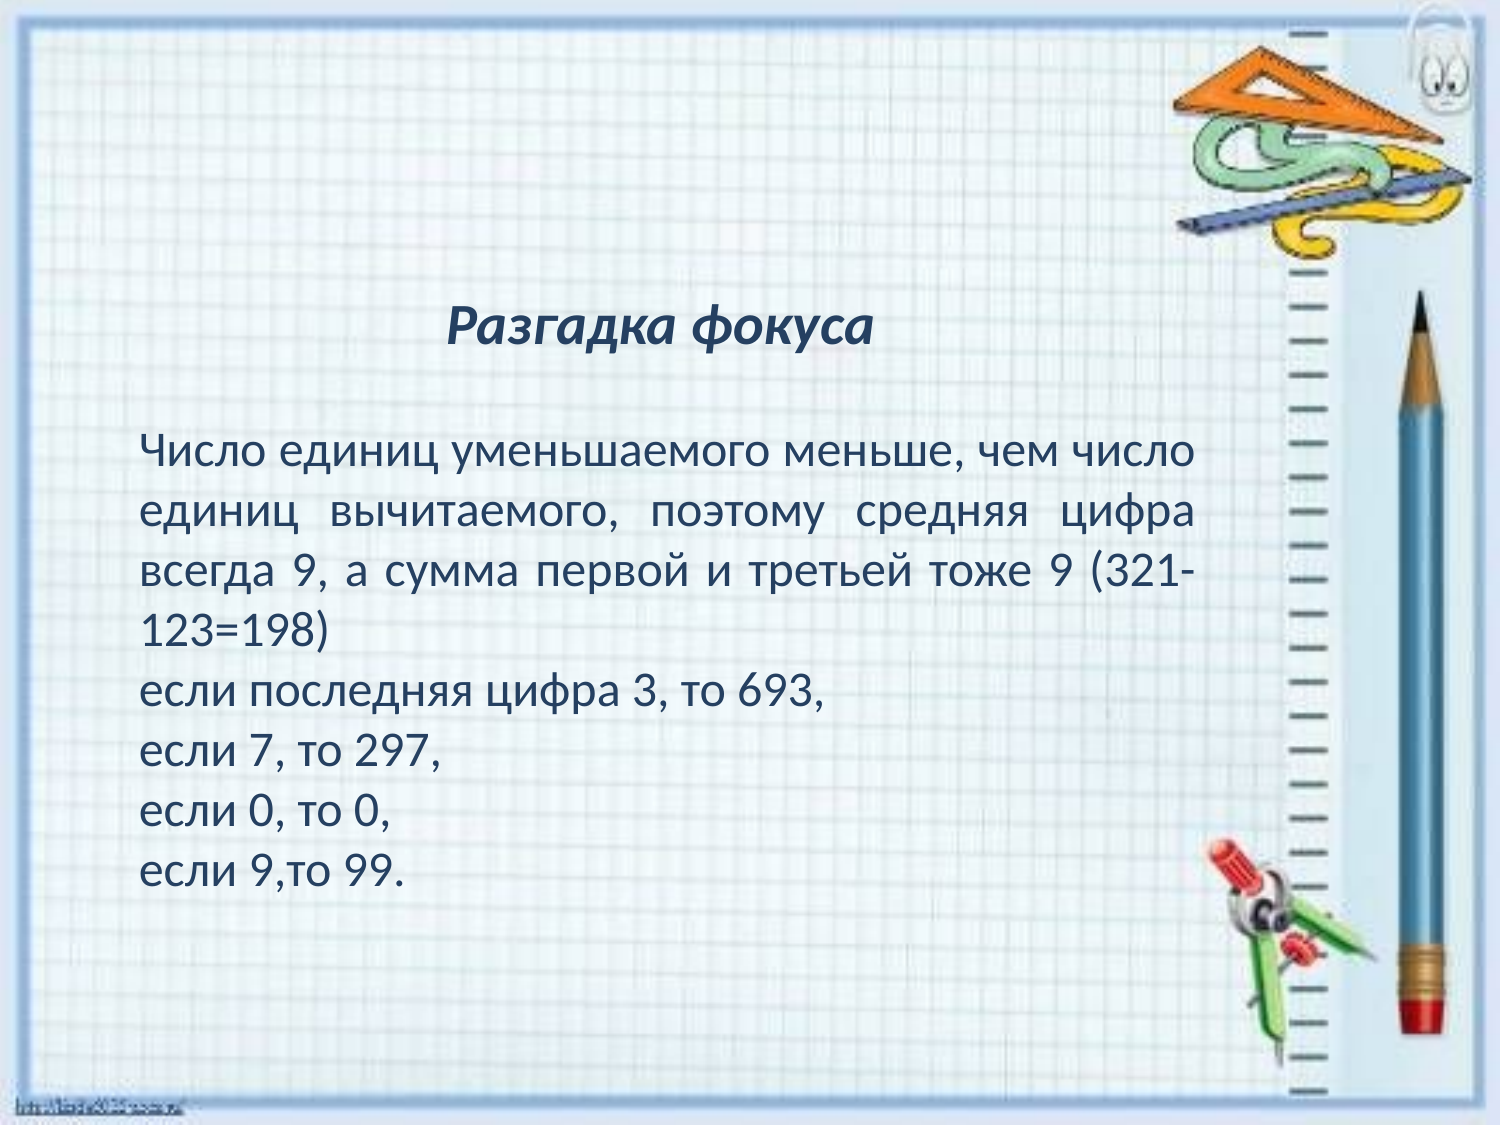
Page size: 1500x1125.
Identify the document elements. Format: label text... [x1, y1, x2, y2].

text_box Разгадка фокуса Число единиц уменьшаемого меньше, чем число единиц вычитаемого, поэтому средняя цифра всегда 9, а сумма первой и третьей тоже 9 (321-123=198) если последняя цифра 3, то 693, если 7, то 297, если 0, то 0, если 9,то 99. [123, 278, 1211, 904]
picture [0, 0, 1500, 1125]
